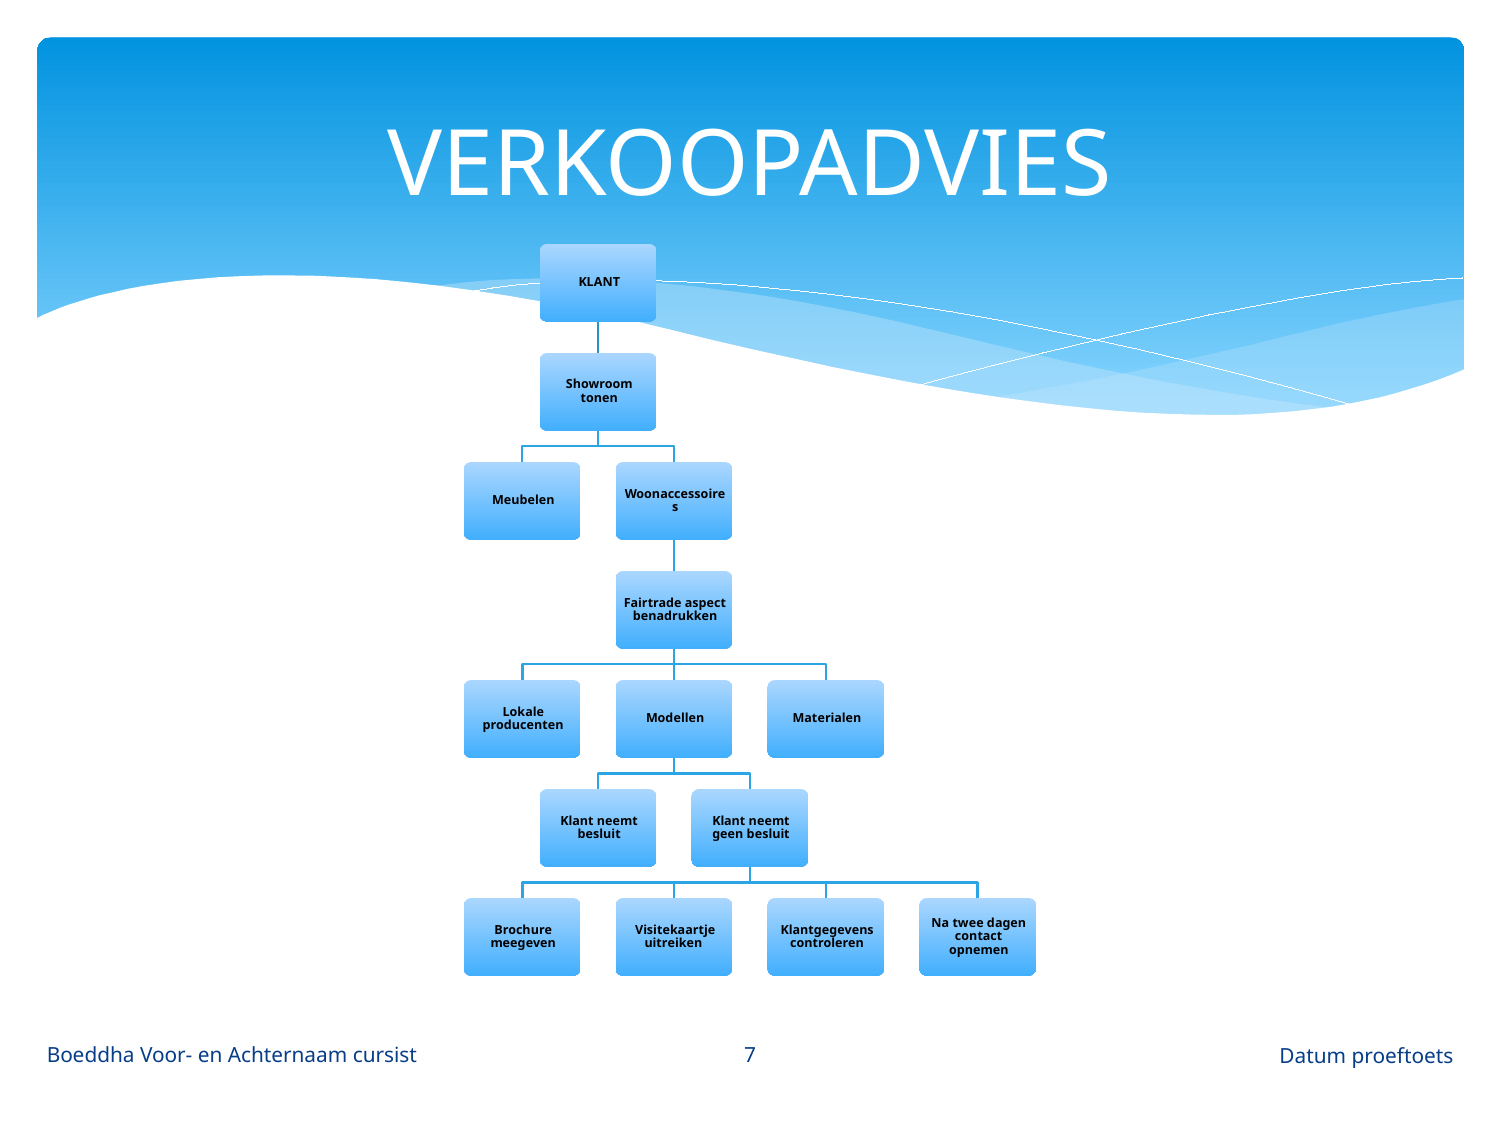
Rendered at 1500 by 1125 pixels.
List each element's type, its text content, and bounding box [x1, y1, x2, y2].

title VERKOOPADVIES [75, 55, 1425, 241]
slide_number Datum proeftoets [847, 1025, 1469, 1086]
slide_number 7 [654, 1025, 846, 1086]
footer Boeddha Voor- en Achternaam cursist [31, 1025, 653, 1086]
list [29, 243, 1471, 977]
